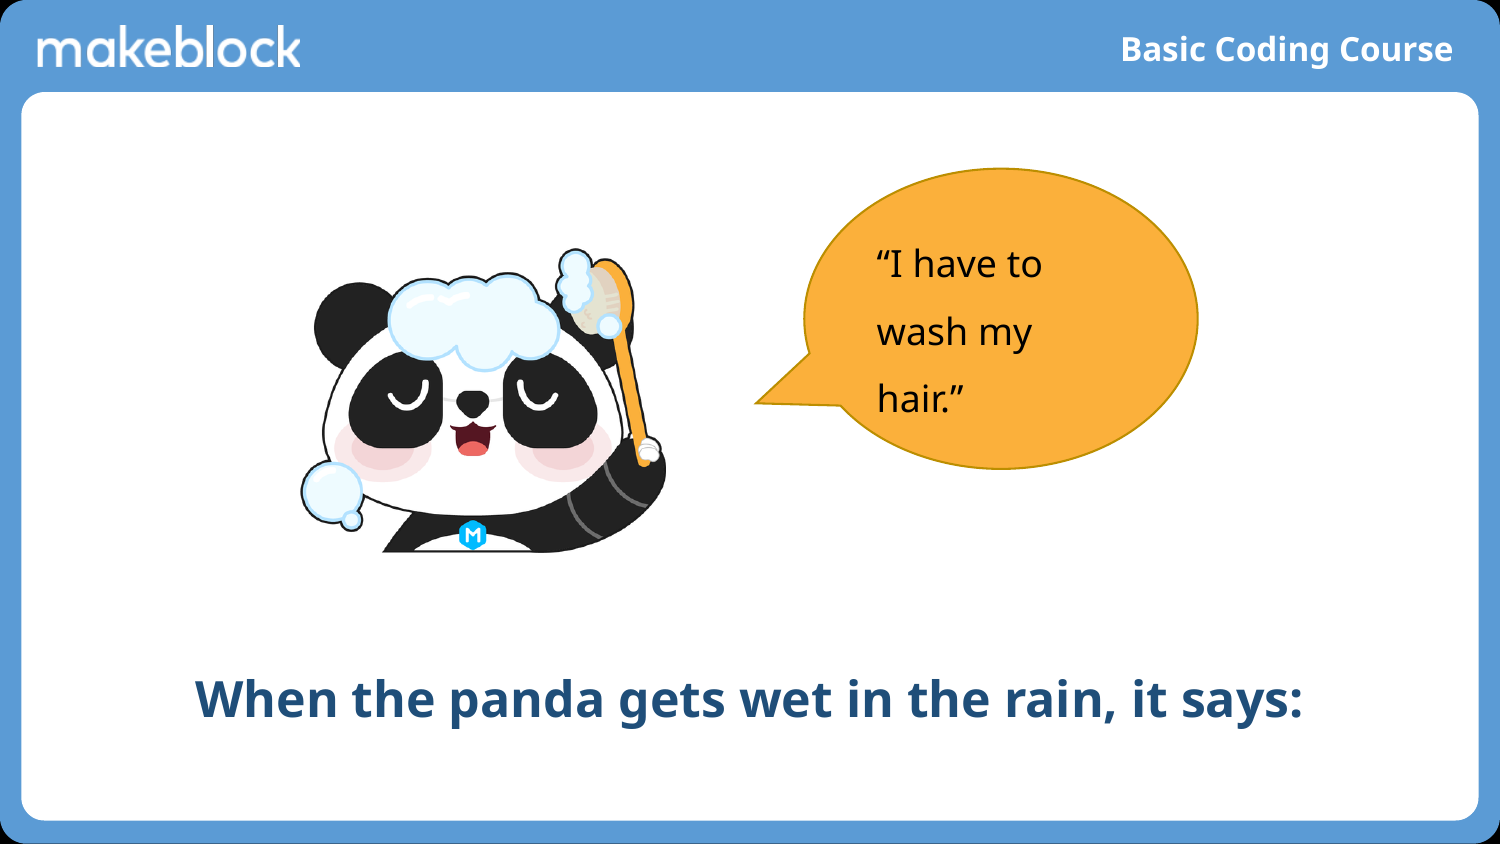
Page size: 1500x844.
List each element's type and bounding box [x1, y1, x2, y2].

text_box [0, 0, 1500, 844]
picture [299, 248, 666, 553]
